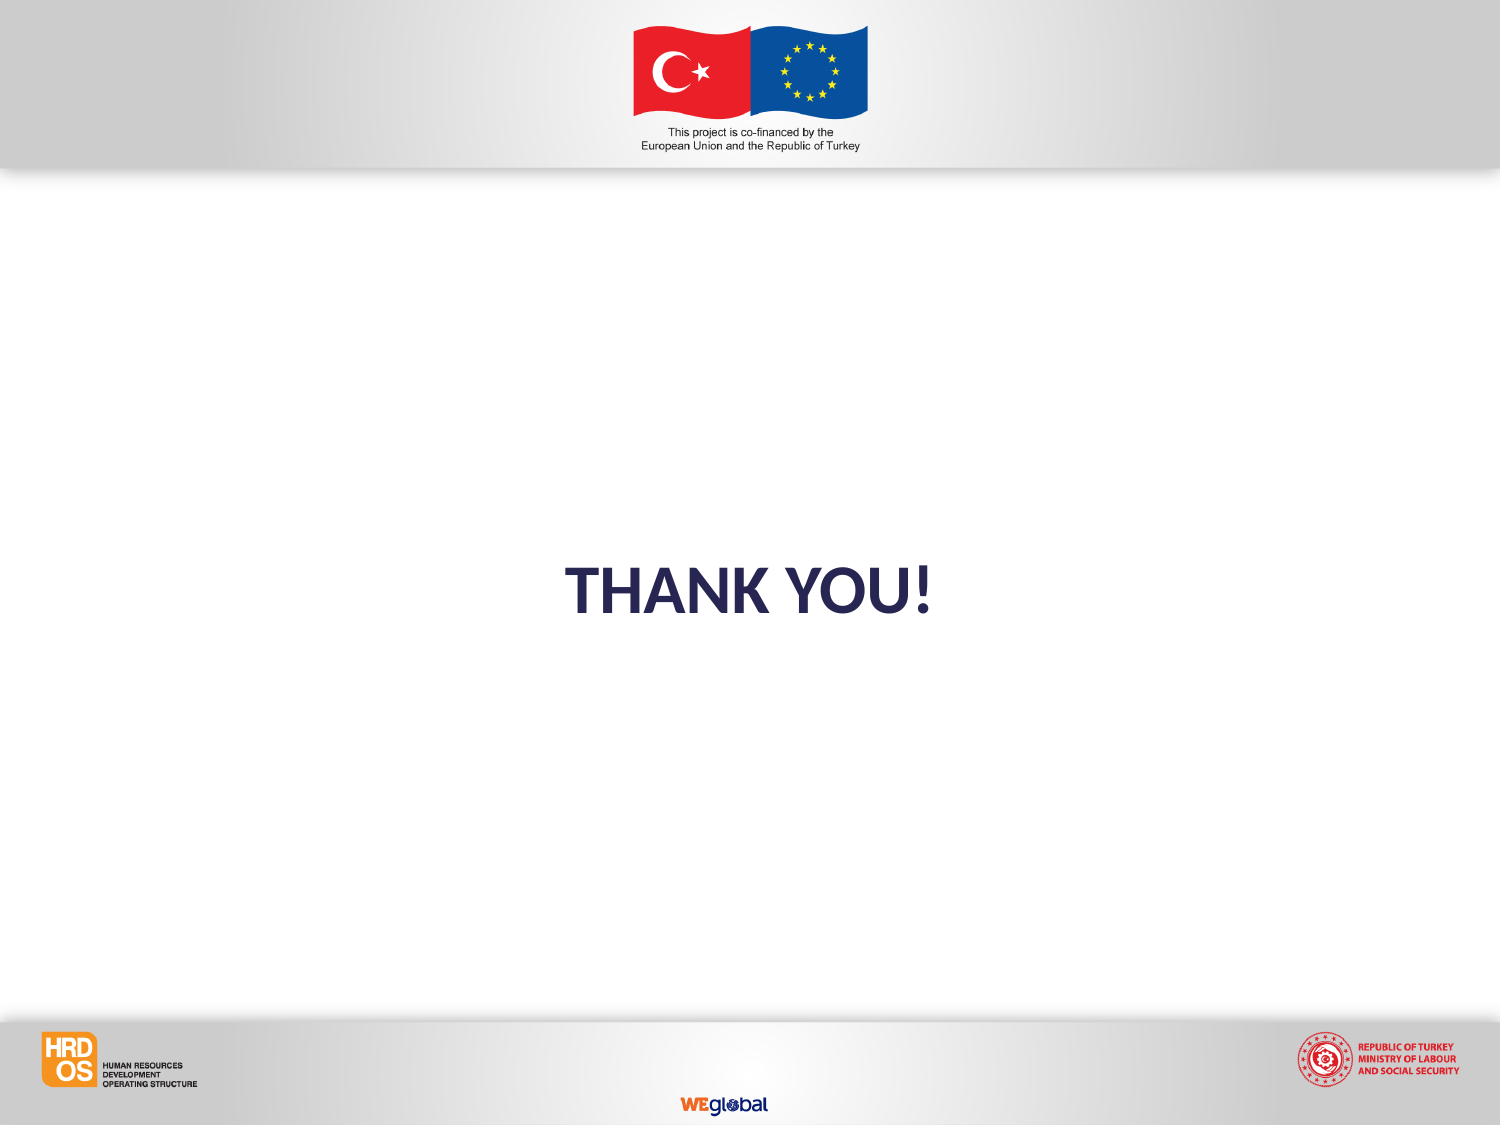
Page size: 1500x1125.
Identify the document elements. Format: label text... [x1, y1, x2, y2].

picture [0, 0, 1500, 1125]
list THANK YOU! [87, 545, 1382, 637]
